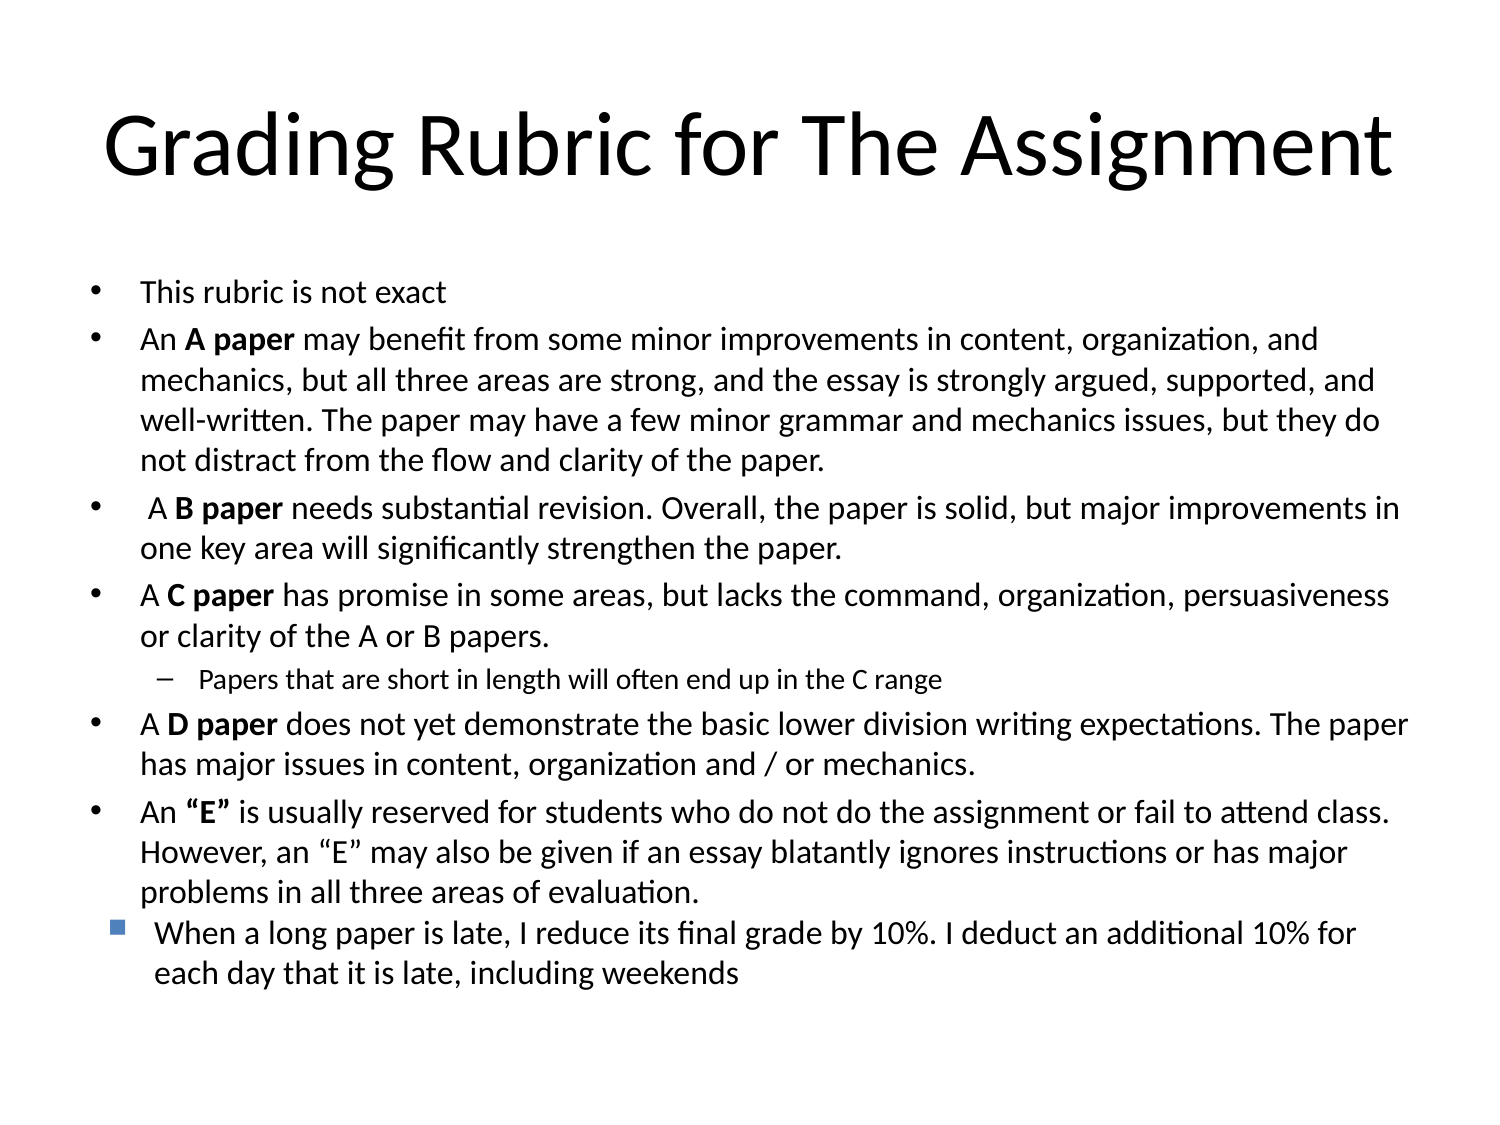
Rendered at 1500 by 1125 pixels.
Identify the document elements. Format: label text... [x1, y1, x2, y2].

title Grading Rubric for The Assignment [75, 45, 1425, 233]
list This rubric is not exact An A paper may benefit from some minor improvements in content, organization, and mechanics, but all three areas are strong, and the essay is strongly argued, supported, and well-written. The paper may have a few minor grammar and mechanics issues, but they do not distract from the flow and clarity of the paper. A B paper needs substantial revision. Overall, the paper is solid, but major improvements in one key area will significantly strengthen the paper. A C paper has promise in some areas, but lacks the command, organization, persuasiveness or clarity of the A or B papers. Papers that are short in length will often end up in the C range A D paper does not yet demonstrate the basic lower division writing expectations. The paper has major issues in content, organization and / or mechanics. An “E” is usually reserved for students who do not do the assignment or fail to attend class. However, an “E” may also be given if an essay blatantly ignores instructions or has major problems in all three areas of evaluation. When a long paper is late, I reduce its final grade by 10%. I deduct an additional 10% for each day that it is late, including weekends [75, 262, 1425, 1005]
